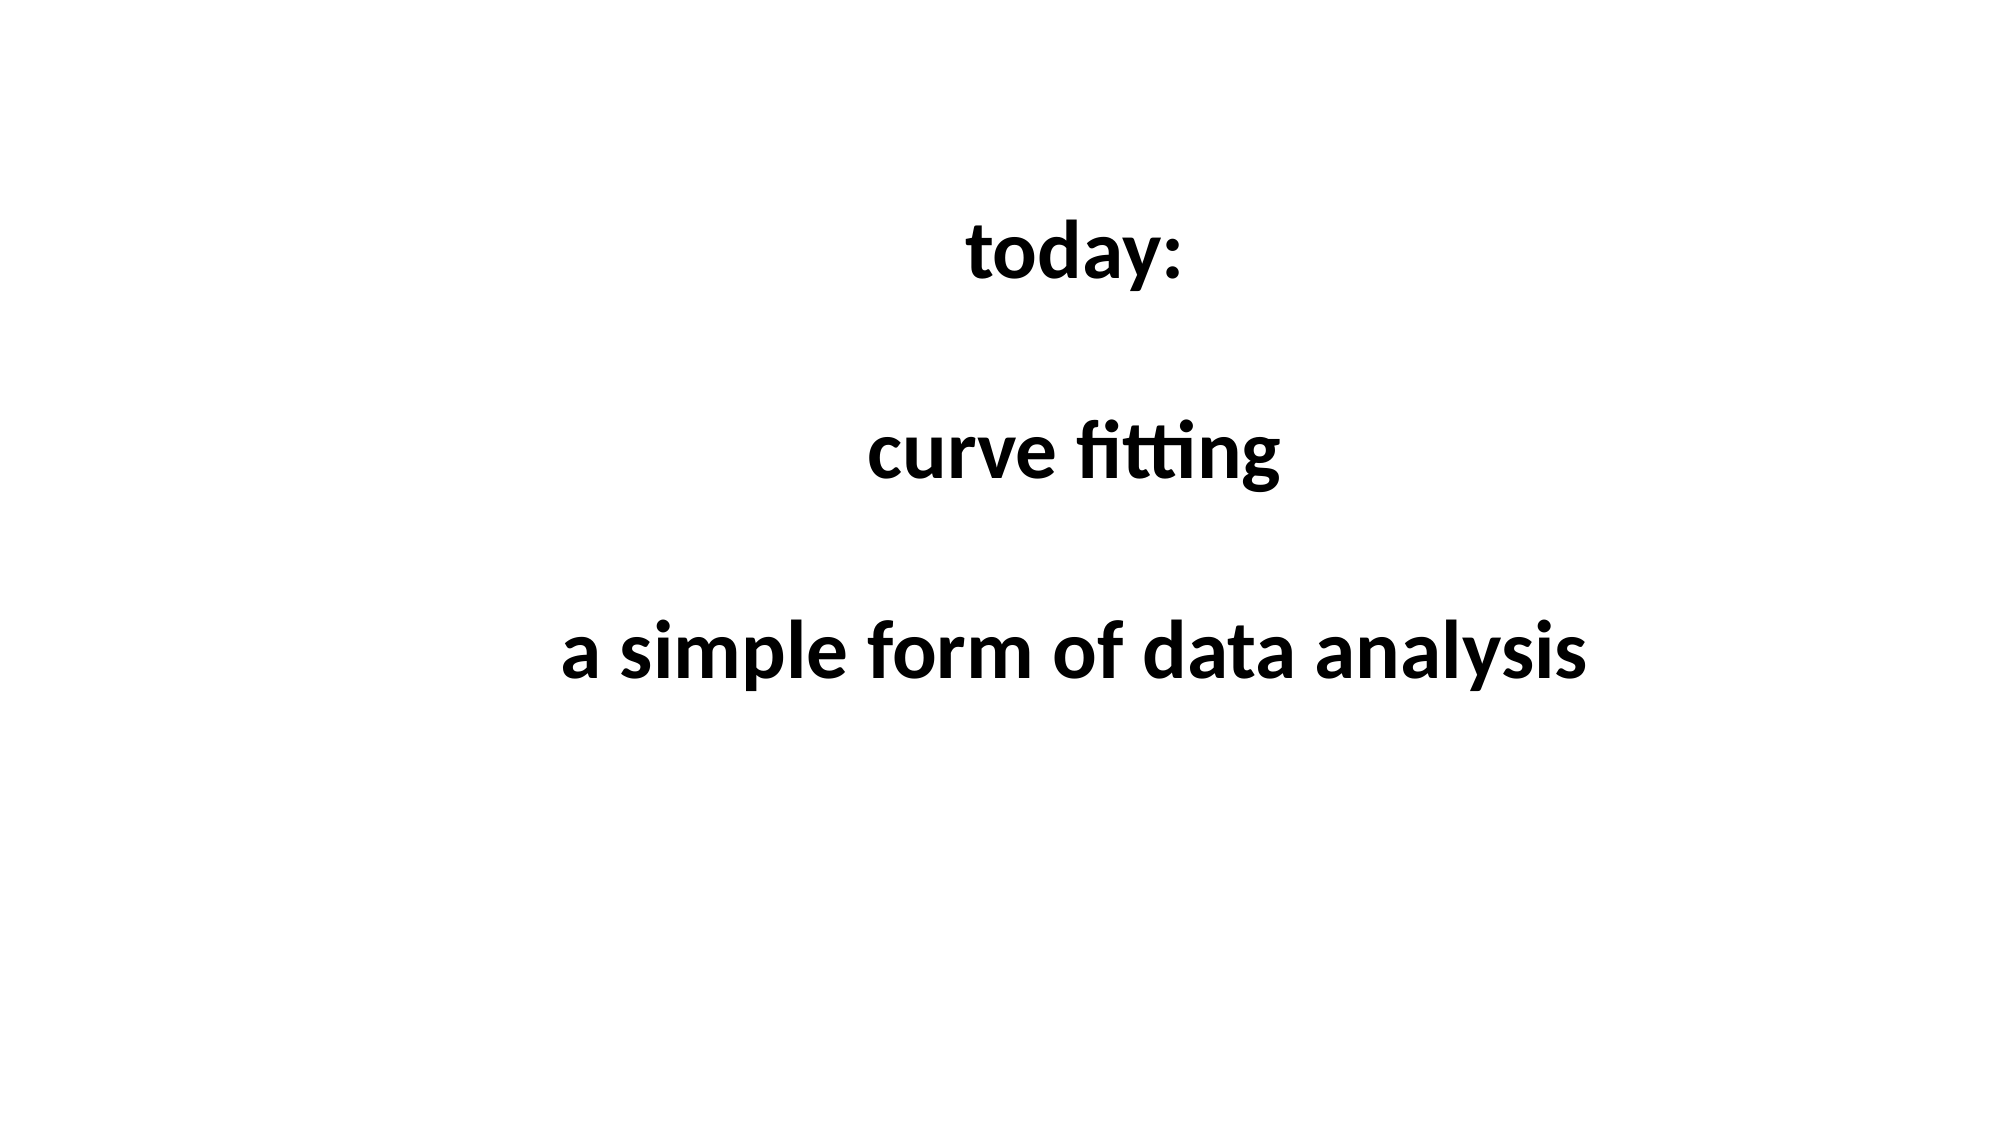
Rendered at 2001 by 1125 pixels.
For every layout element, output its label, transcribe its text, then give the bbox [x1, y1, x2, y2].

text_box today: curve fitting a simple form of data analysis [189, 188, 1961, 703]
